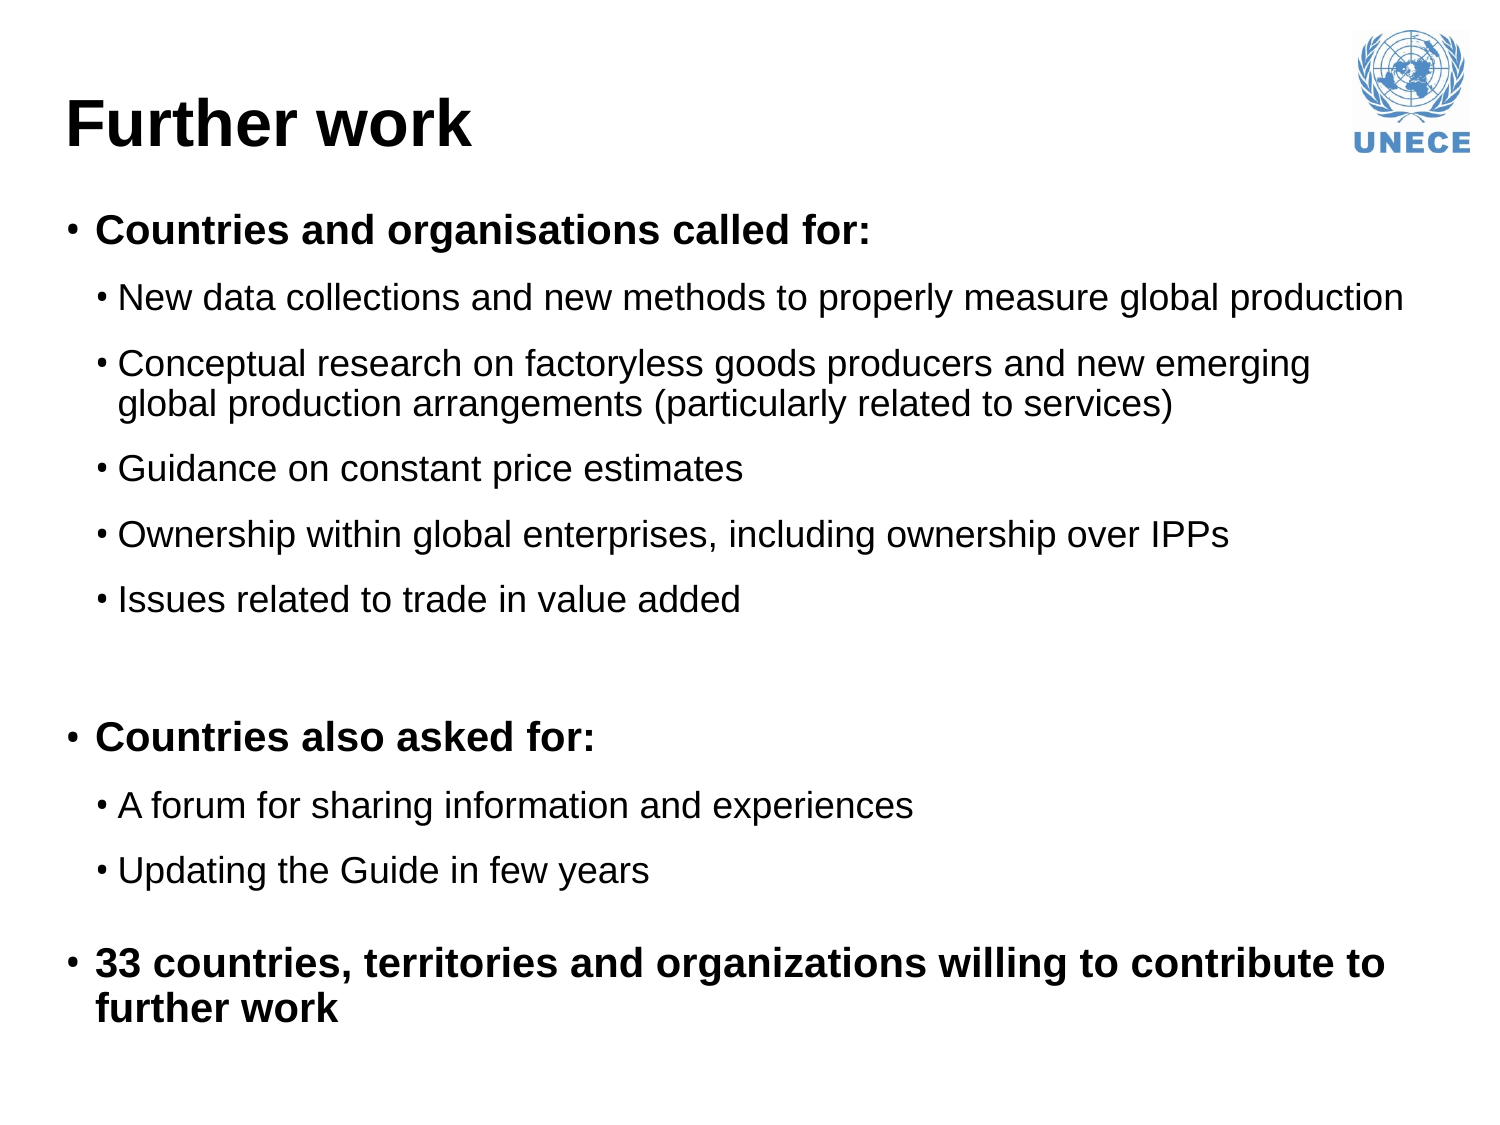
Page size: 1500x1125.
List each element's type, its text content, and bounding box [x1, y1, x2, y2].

picture [1352, 30, 1470, 153]
title Further work [64, 54, 1415, 161]
list Countries and organisations called for: New data collections and new methods to properly measure global production Conceptual research on factoryless goods producers and new emerging global production arrangements (particularly related to services) Guidance on constant price estimates Ownership within global enterprises, including ownership over IPPs Issues related to trade in value added Countries also asked for: A forum for sharing information and experiences Updating the Guide in few years 33 countries, territories and organizations willing to contribute to further work [64, 208, 1415, 1035]
